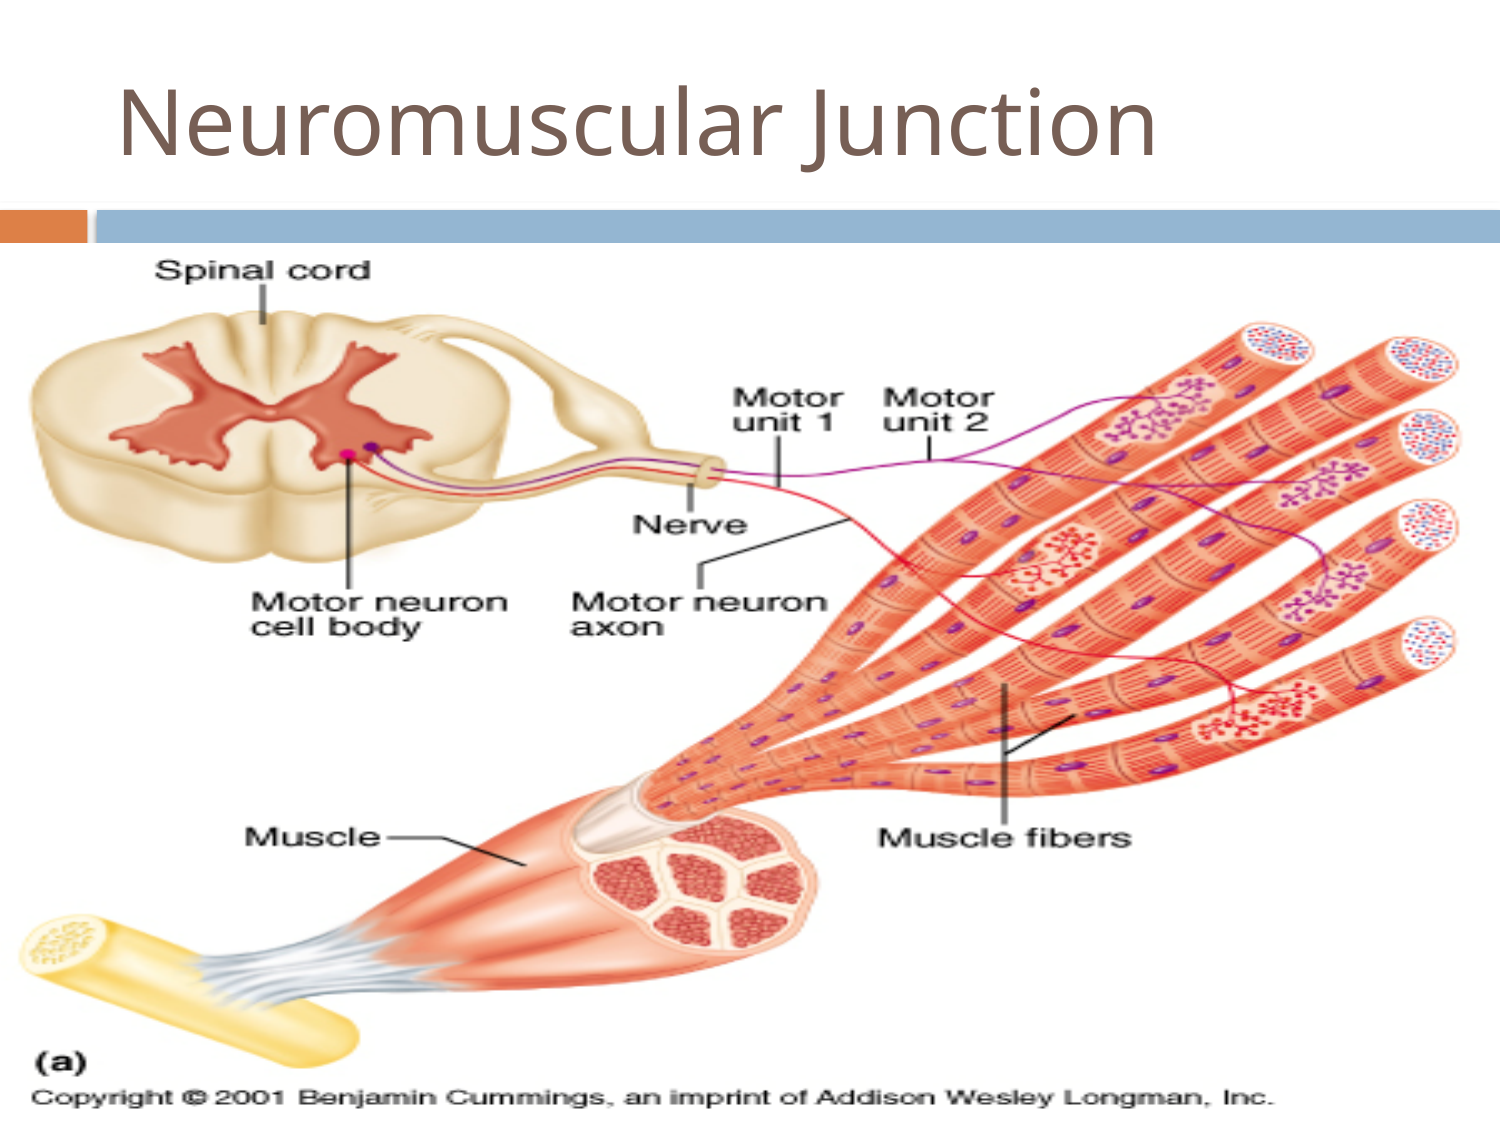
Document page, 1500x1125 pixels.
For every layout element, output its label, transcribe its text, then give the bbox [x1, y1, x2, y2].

title Neuromuscular Junction [100, 37, 1438, 200]
picture [0, 243, 1500, 1125]
